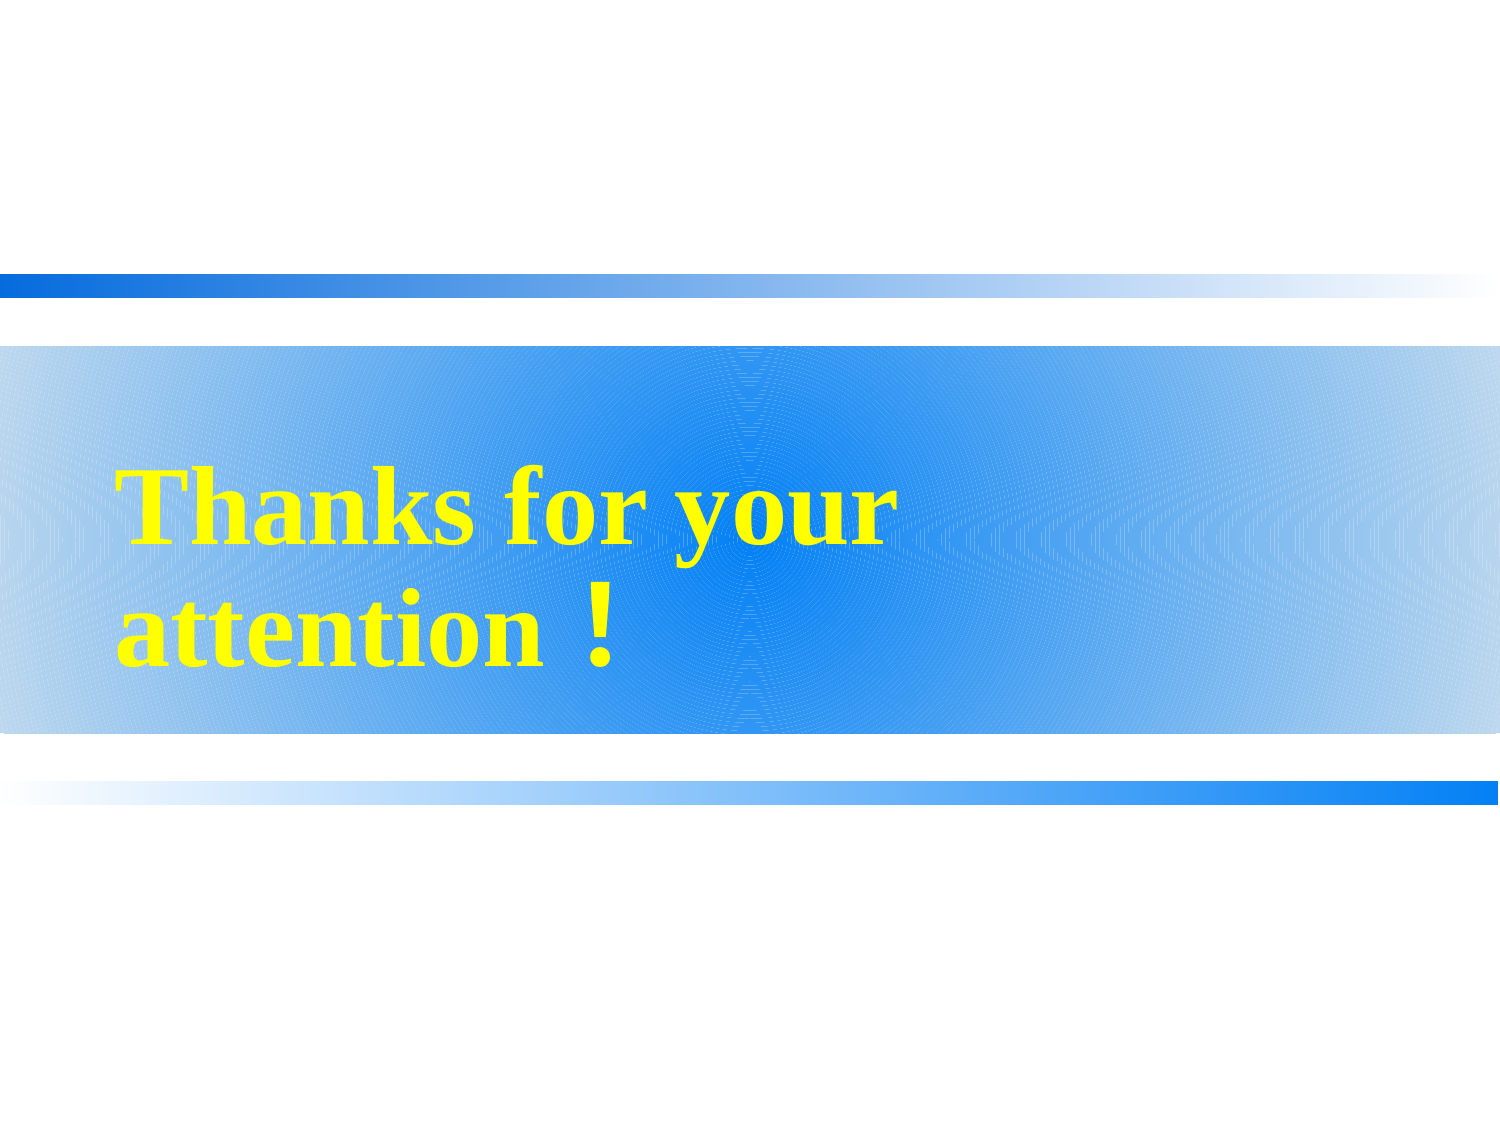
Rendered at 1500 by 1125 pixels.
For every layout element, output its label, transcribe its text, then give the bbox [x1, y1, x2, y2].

list Thanks for your attention！ [99, 440, 1376, 653]
